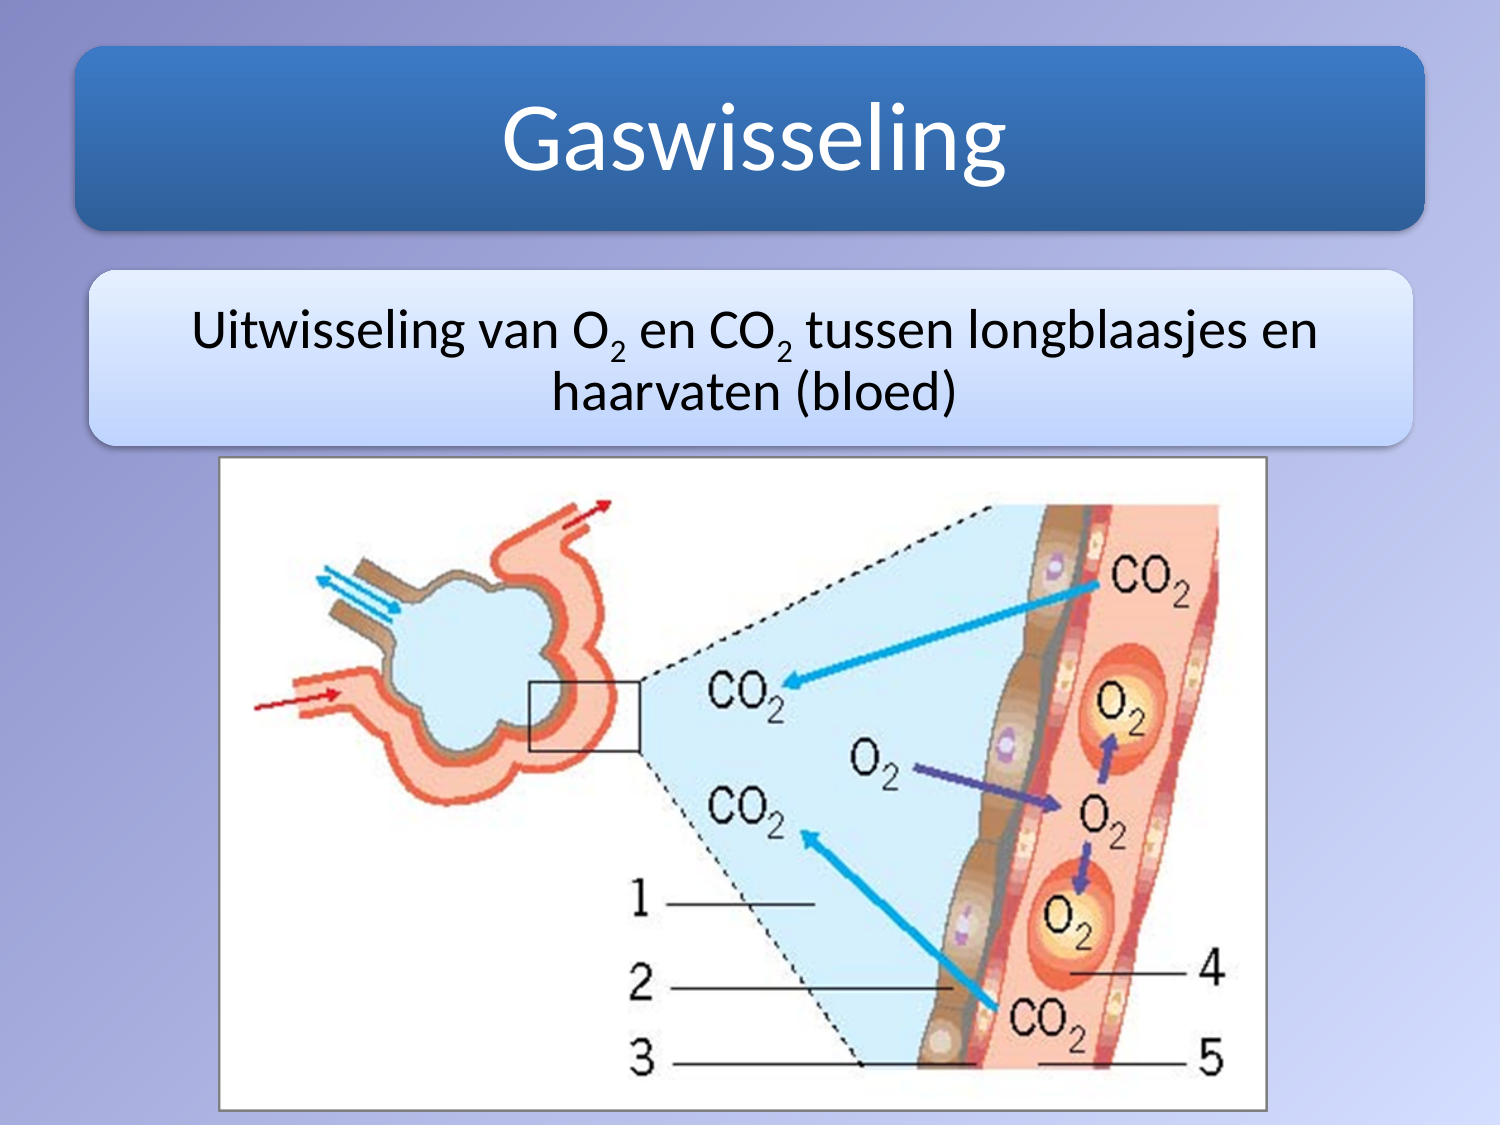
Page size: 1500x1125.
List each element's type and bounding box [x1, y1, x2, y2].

picture [218, 455, 1268, 1112]
list [88, 266, 1414, 450]
text_box [74, 44, 1426, 233]
